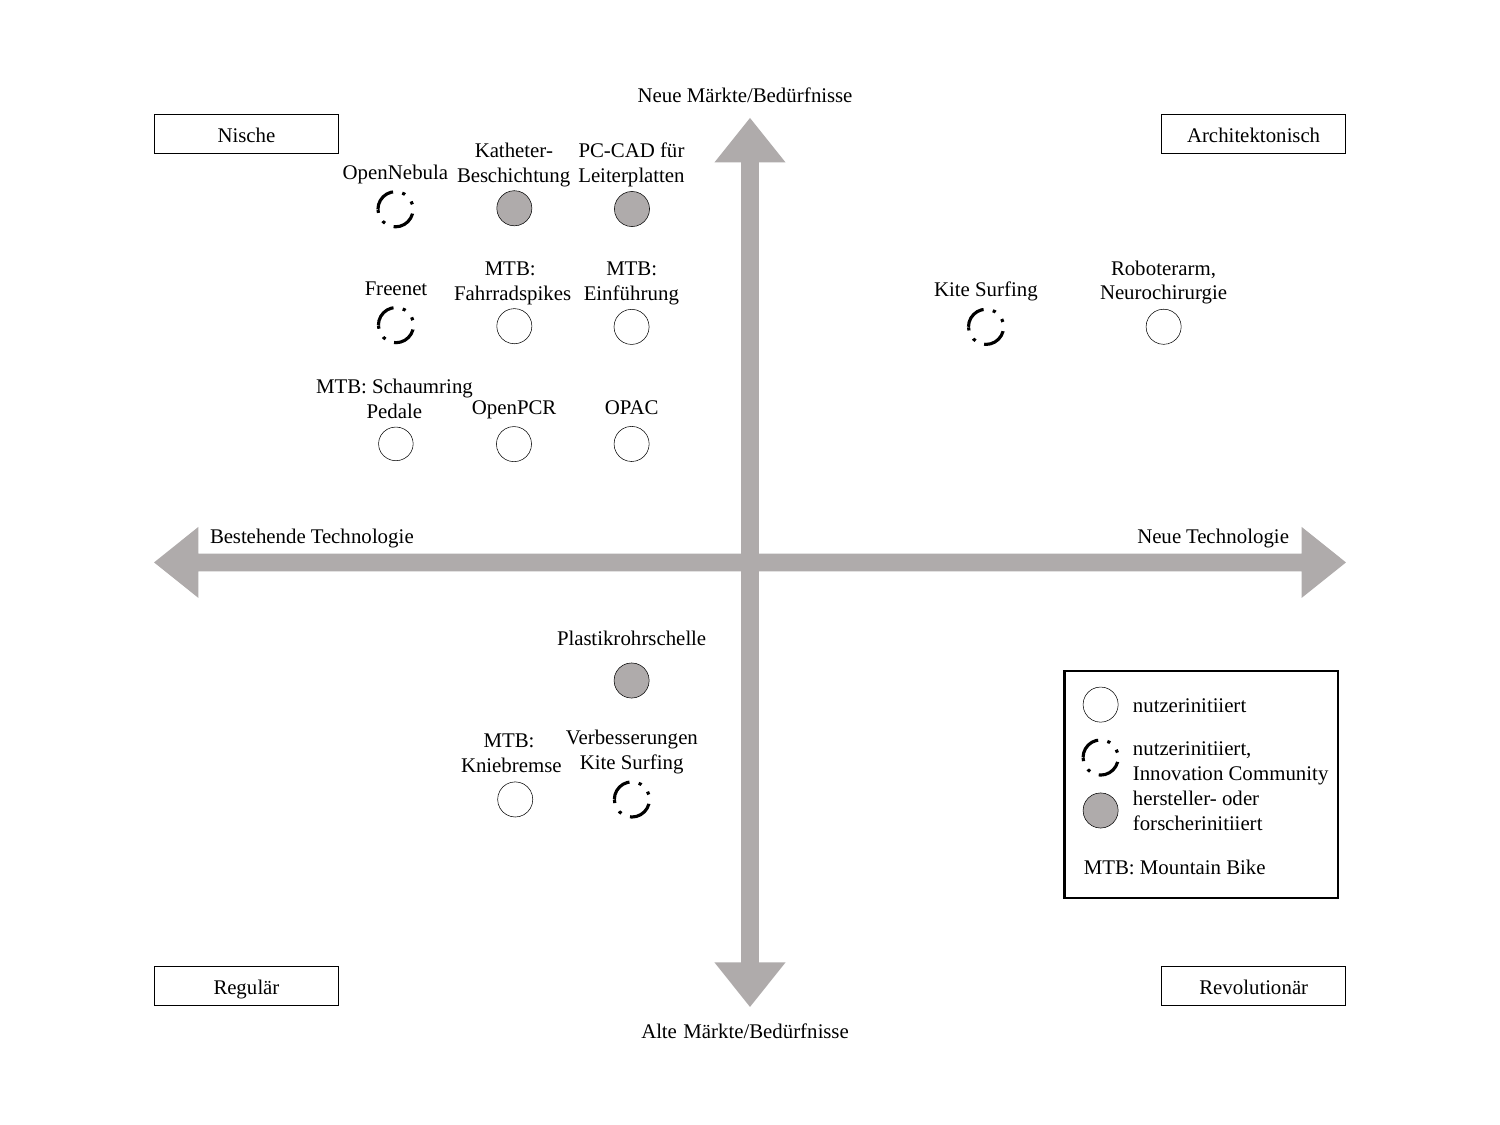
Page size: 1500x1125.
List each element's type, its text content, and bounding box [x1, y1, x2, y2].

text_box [532, 716, 731, 817]
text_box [83, 117, 1417, 1007]
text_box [371, 129, 527, 226]
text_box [561, 247, 702, 345]
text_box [1064, 246, 1263, 345]
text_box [325, 151, 466, 227]
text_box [527, 617, 736, 698]
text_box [527, 129, 736, 227]
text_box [325, 267, 467, 343]
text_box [408, 247, 617, 344]
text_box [561, 385, 702, 462]
text_box Alte Märkte/Bedürfnisse [510, 1007, 980, 1052]
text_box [1064, 671, 1357, 899]
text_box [290, 365, 499, 461]
text_box Neue Märkte/Bedürfnisse [510, 73, 980, 114]
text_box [886, 268, 1086, 345]
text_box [443, 386, 585, 462]
